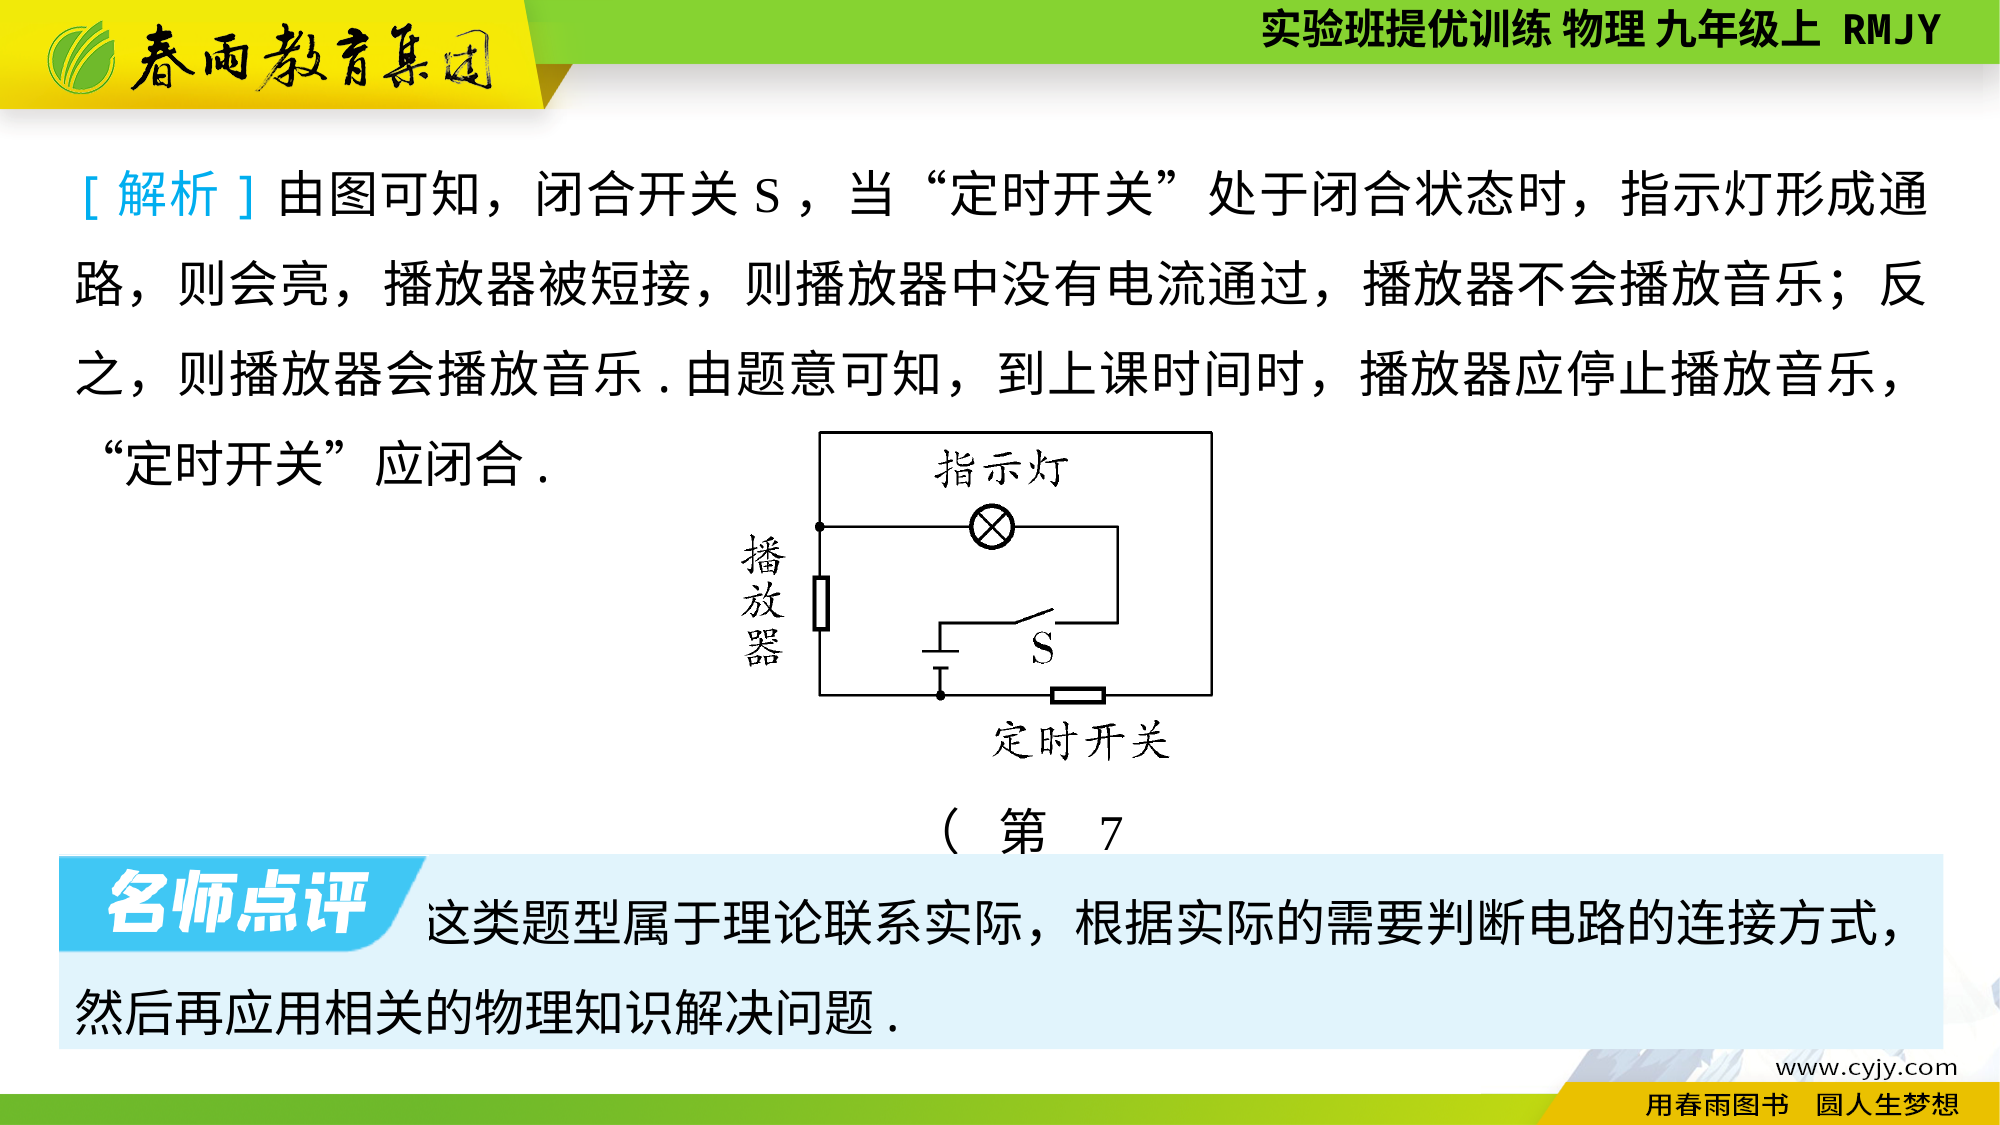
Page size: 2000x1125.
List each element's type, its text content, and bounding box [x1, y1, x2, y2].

picture [0, 0, 2000, 1125]
text_box （第7题） [895, 775, 1151, 854]
list [解析]由图可知，闭合开关S，当“定时开关”处于闭合状态时，指示灯形成通路，则会亮，播放器被短接，则播放器中没有电流通过，播放器不会播放音乐；反之，则播放器会播放音乐.由题意可知，到上课时间时，播放器应停止播放音乐，“定时开关”应闭合. [59, 125, 1944, 493]
text_box 这类题型属于理论联系实际，根据实际的需要判断电路的连接方式，然后再应用相关的物理知识解决问题. [59, 854, 1944, 1050]
